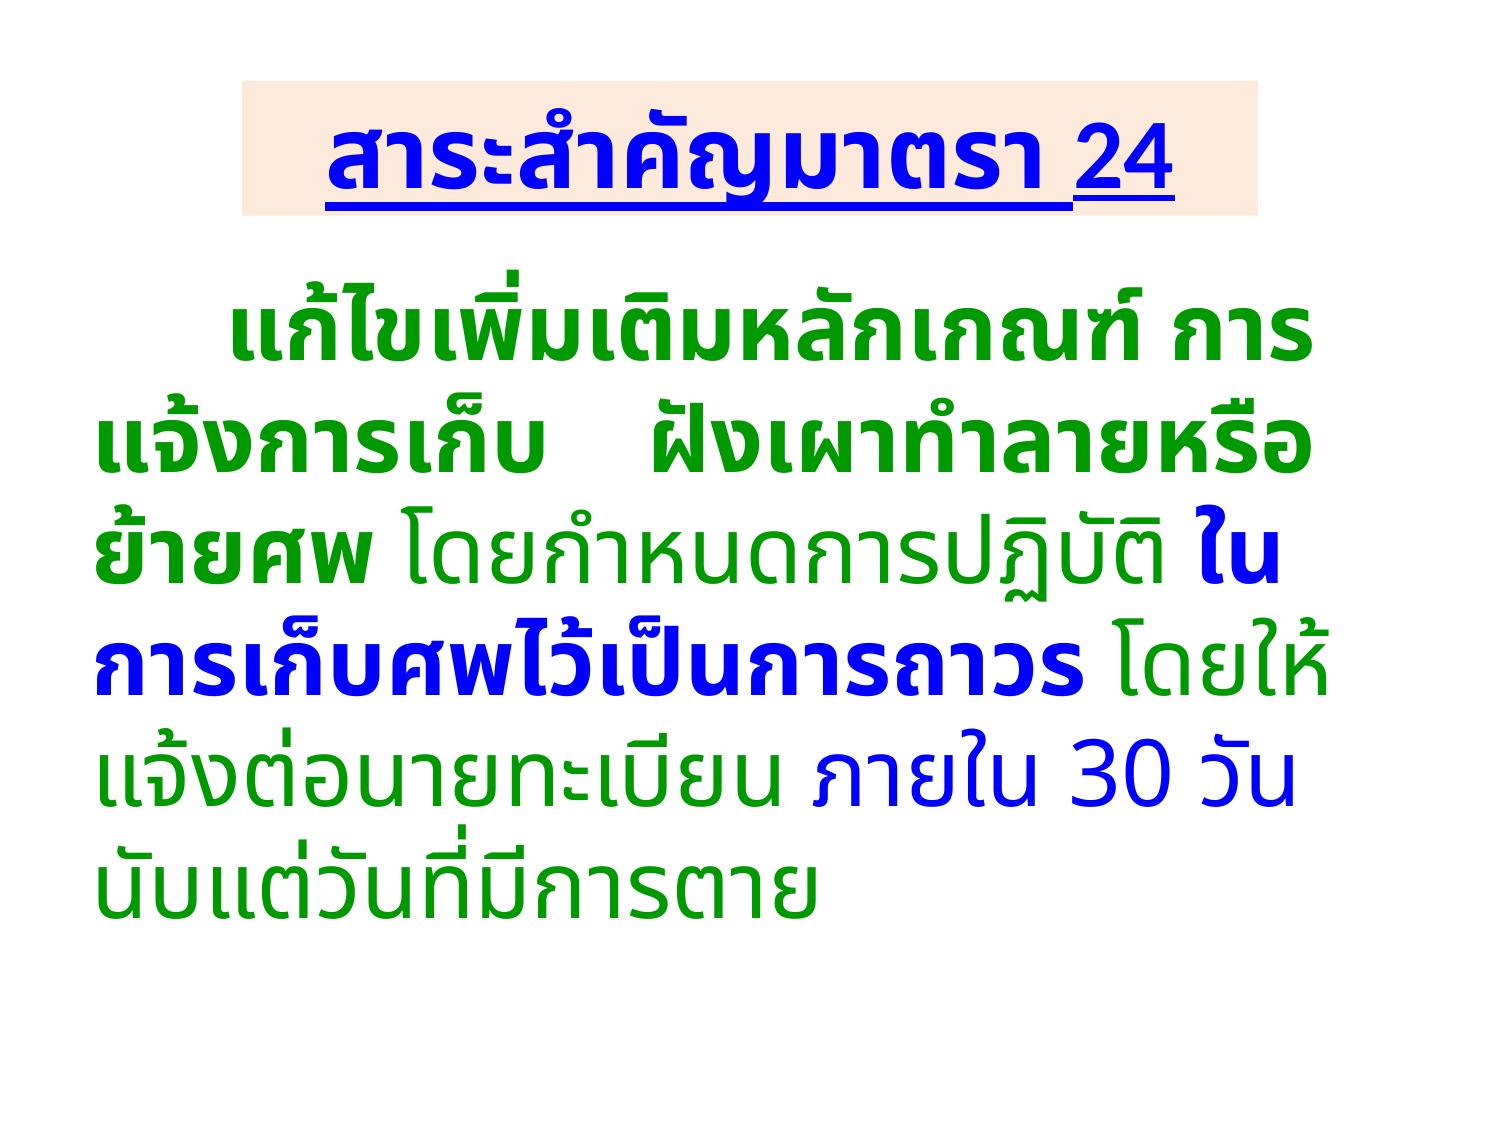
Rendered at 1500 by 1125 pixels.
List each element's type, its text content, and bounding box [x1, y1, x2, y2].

title แก้ไขเพิ่มเติมหลักเกณฑ์ การแจ้งการเก็บ ฝังเผาทำลายหรือย้ายศพ โดยกำหนดการปฏิบัติ ในการเก็บศพไว้เป็นการถาวร โดยให้แจ้งต่อนายทะเบียน ภายใน 30 วัน นับแต่วันที่มีการตาย [76, 255, 1424, 950]
text_box สาระสำคัญมาตรา 24 [242, 80, 1258, 216]
